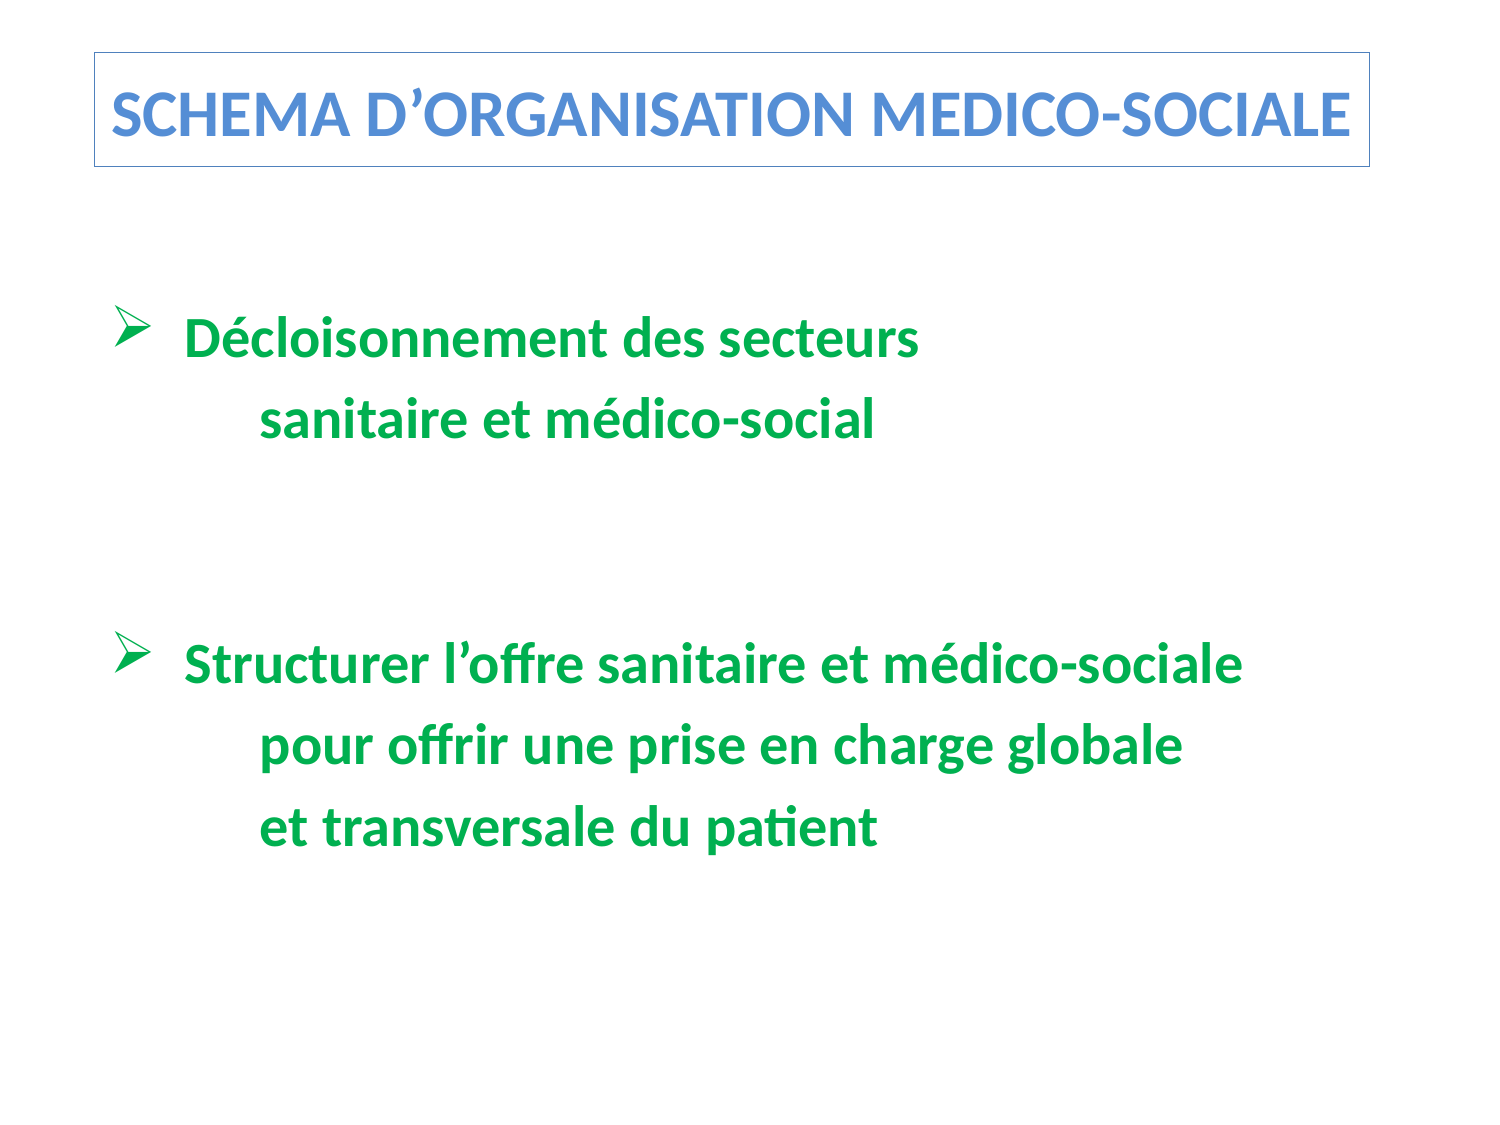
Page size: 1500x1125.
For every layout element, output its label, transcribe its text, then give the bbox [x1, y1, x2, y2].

title SCHEMA D’ORGANISATION MEDICO-SOCIALE [94, 52, 1370, 167]
subtitle Décloisonnement des secteurs sanitaire et médico-social Structurer l’offre sanitaire et médico-sociale pour offrir une prise en charge globale et transversale du patient [94, 209, 1382, 969]
